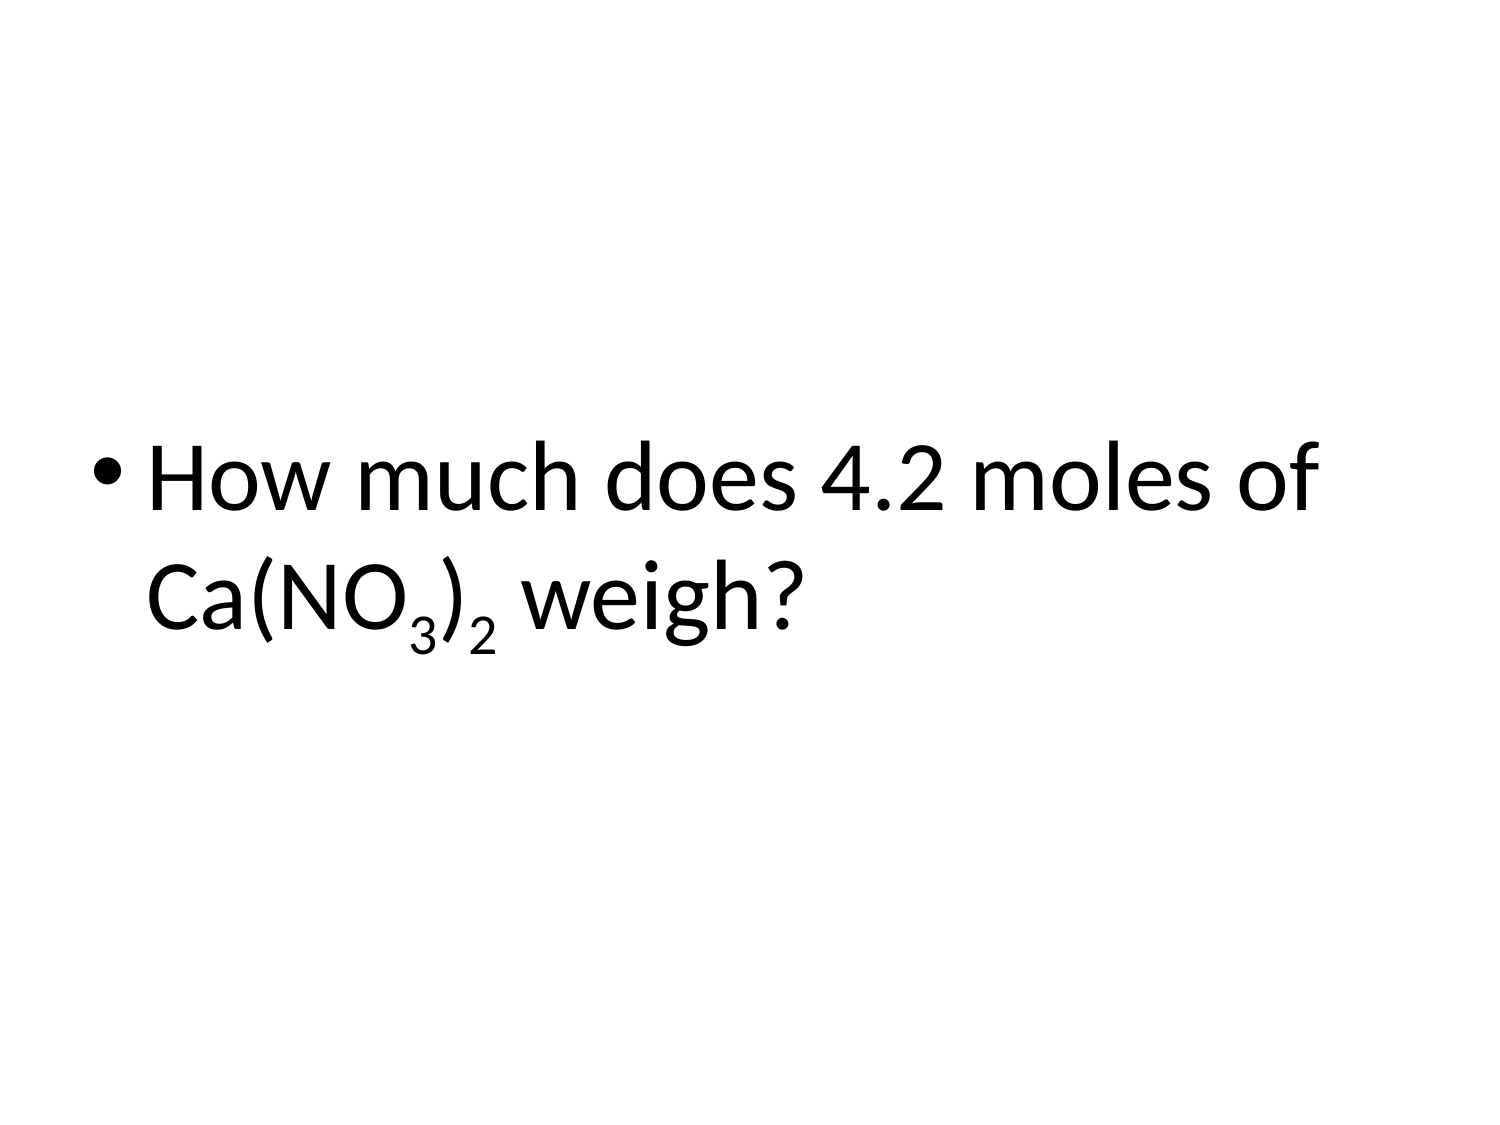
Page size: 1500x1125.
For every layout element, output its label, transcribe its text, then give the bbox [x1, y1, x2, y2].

list How much does 4.2 moles of Ca(NO3)2 weigh? [75, 262, 1425, 1005]
